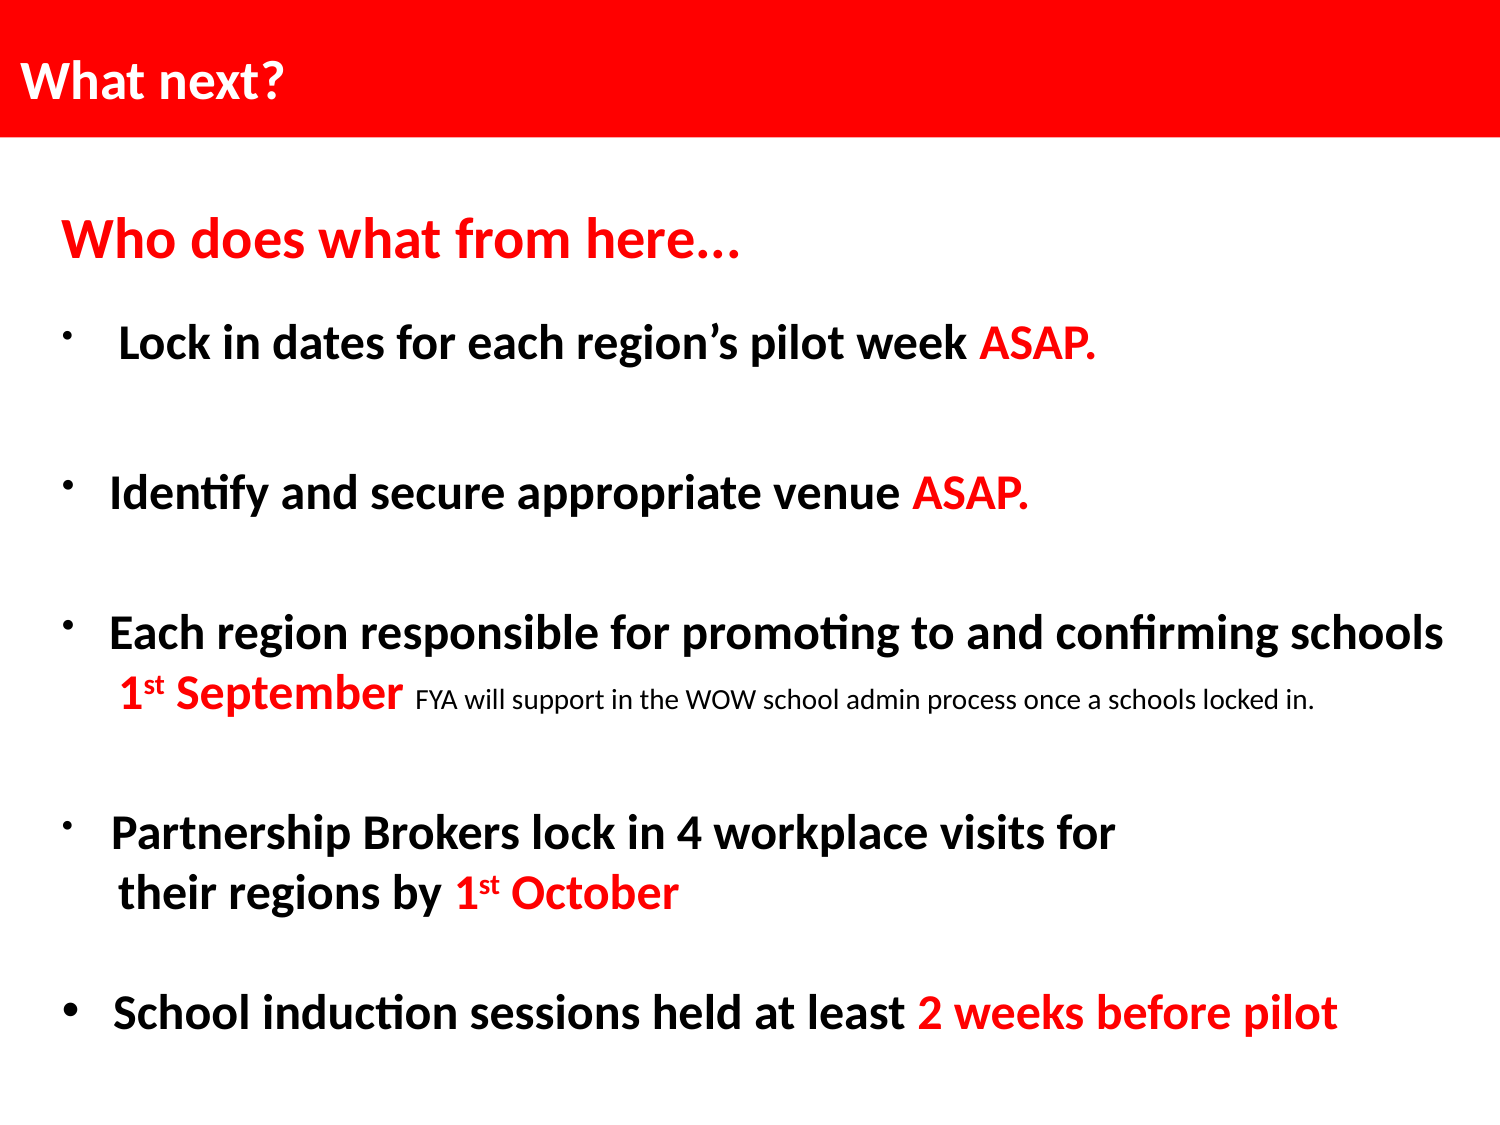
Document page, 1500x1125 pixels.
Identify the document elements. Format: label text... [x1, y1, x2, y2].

text_box What next? [0, 0, 1500, 138]
text_box Who does what from here... Lock in dates for each region’s pilot week ASAP. Identify and secure appropriate venue ASAP. Each region responsible for promoting to and confirming schools 1st September FYA will support in the WOW school admin process once a schools locked in. Partnership Brokers lock in 4 workplace visits for their regions by 1st October School induction sessions held at least 2 weeks before pilot [46, 192, 1465, 1125]
